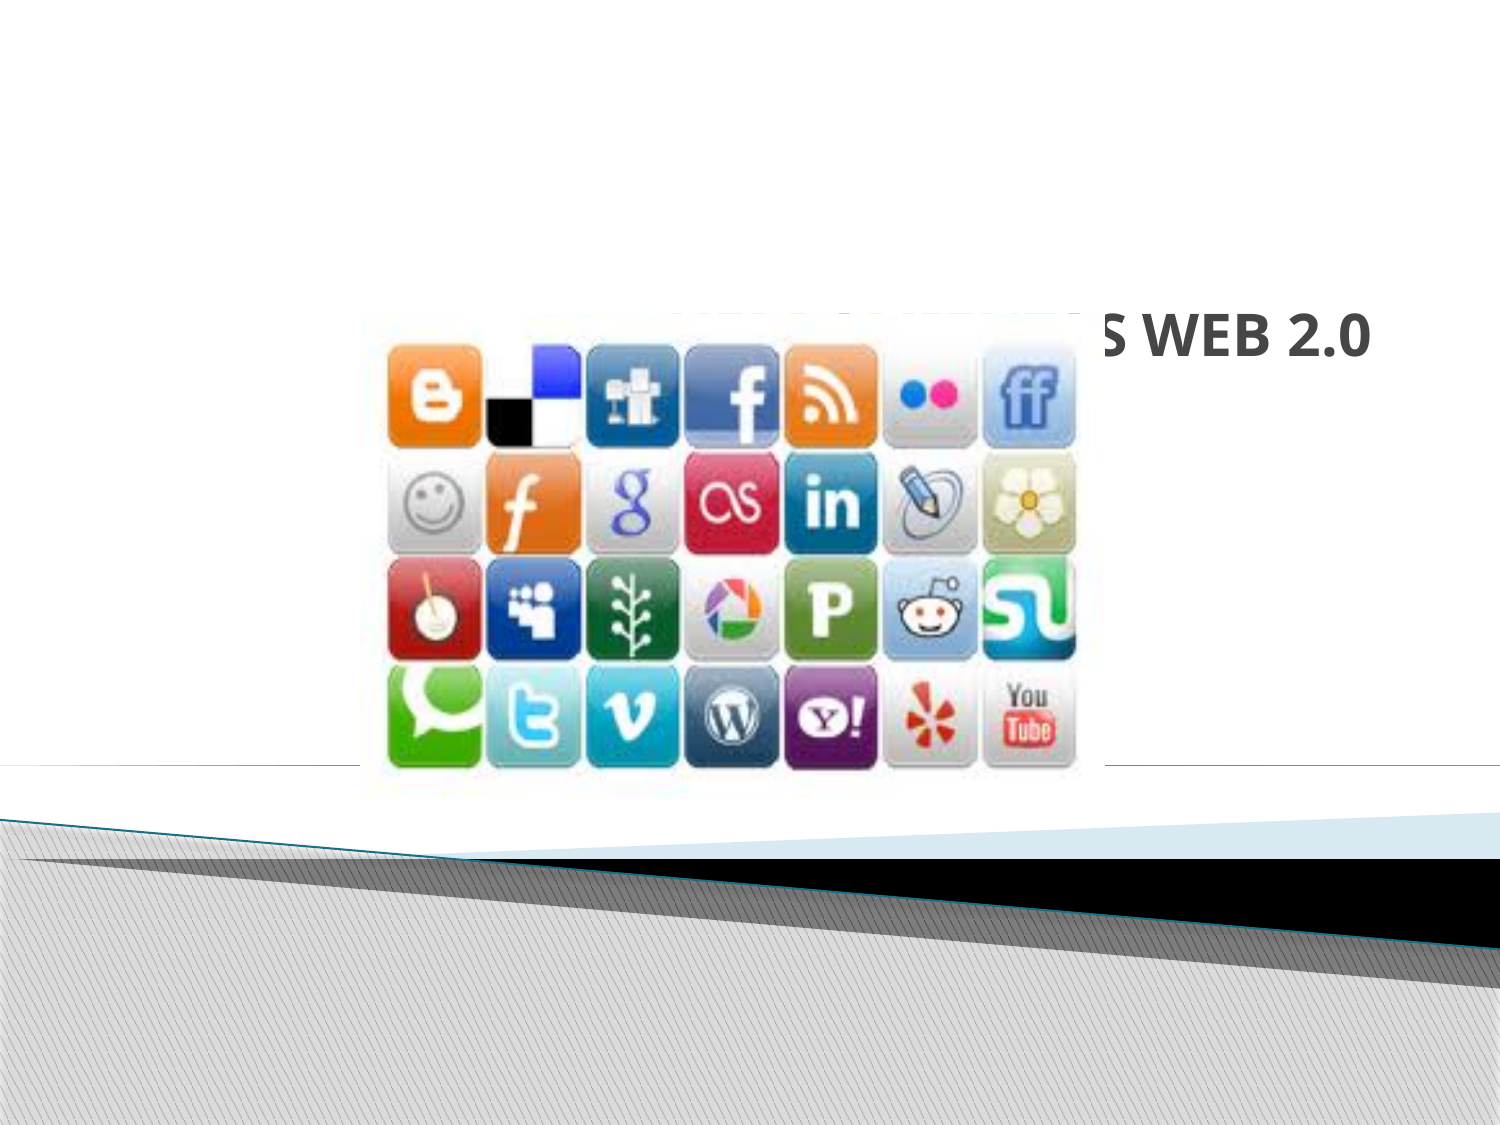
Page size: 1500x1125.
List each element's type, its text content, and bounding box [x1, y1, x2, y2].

picture [5, 859, 1500, 989]
title HERRAMIENTAS WEB 2.0 [112, 287, 1388, 588]
picture [359, 314, 1105, 799]
